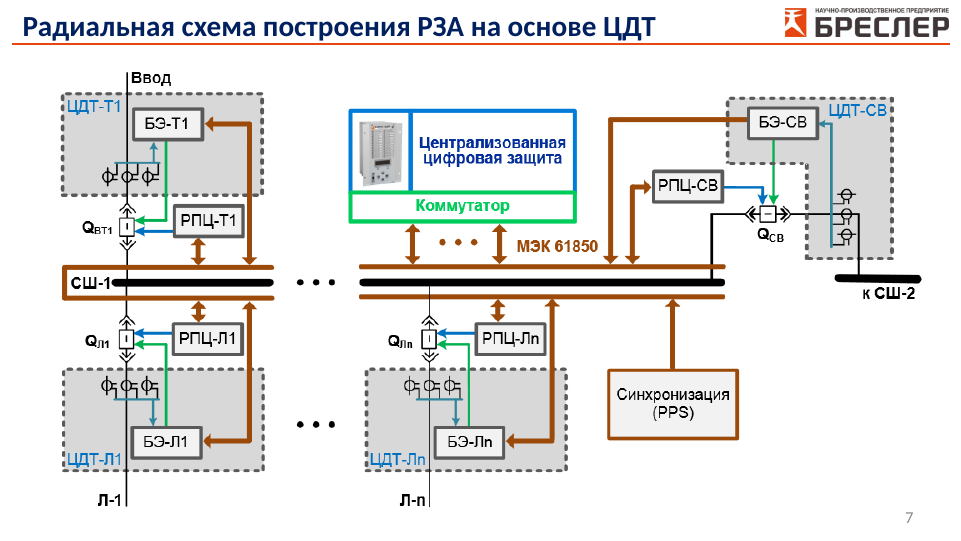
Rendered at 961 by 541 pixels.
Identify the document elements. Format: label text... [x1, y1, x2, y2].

slide_number 7 [692, 512, 914, 541]
text_box [0, 0, 961, 75]
picture [50, 67, 924, 512]
